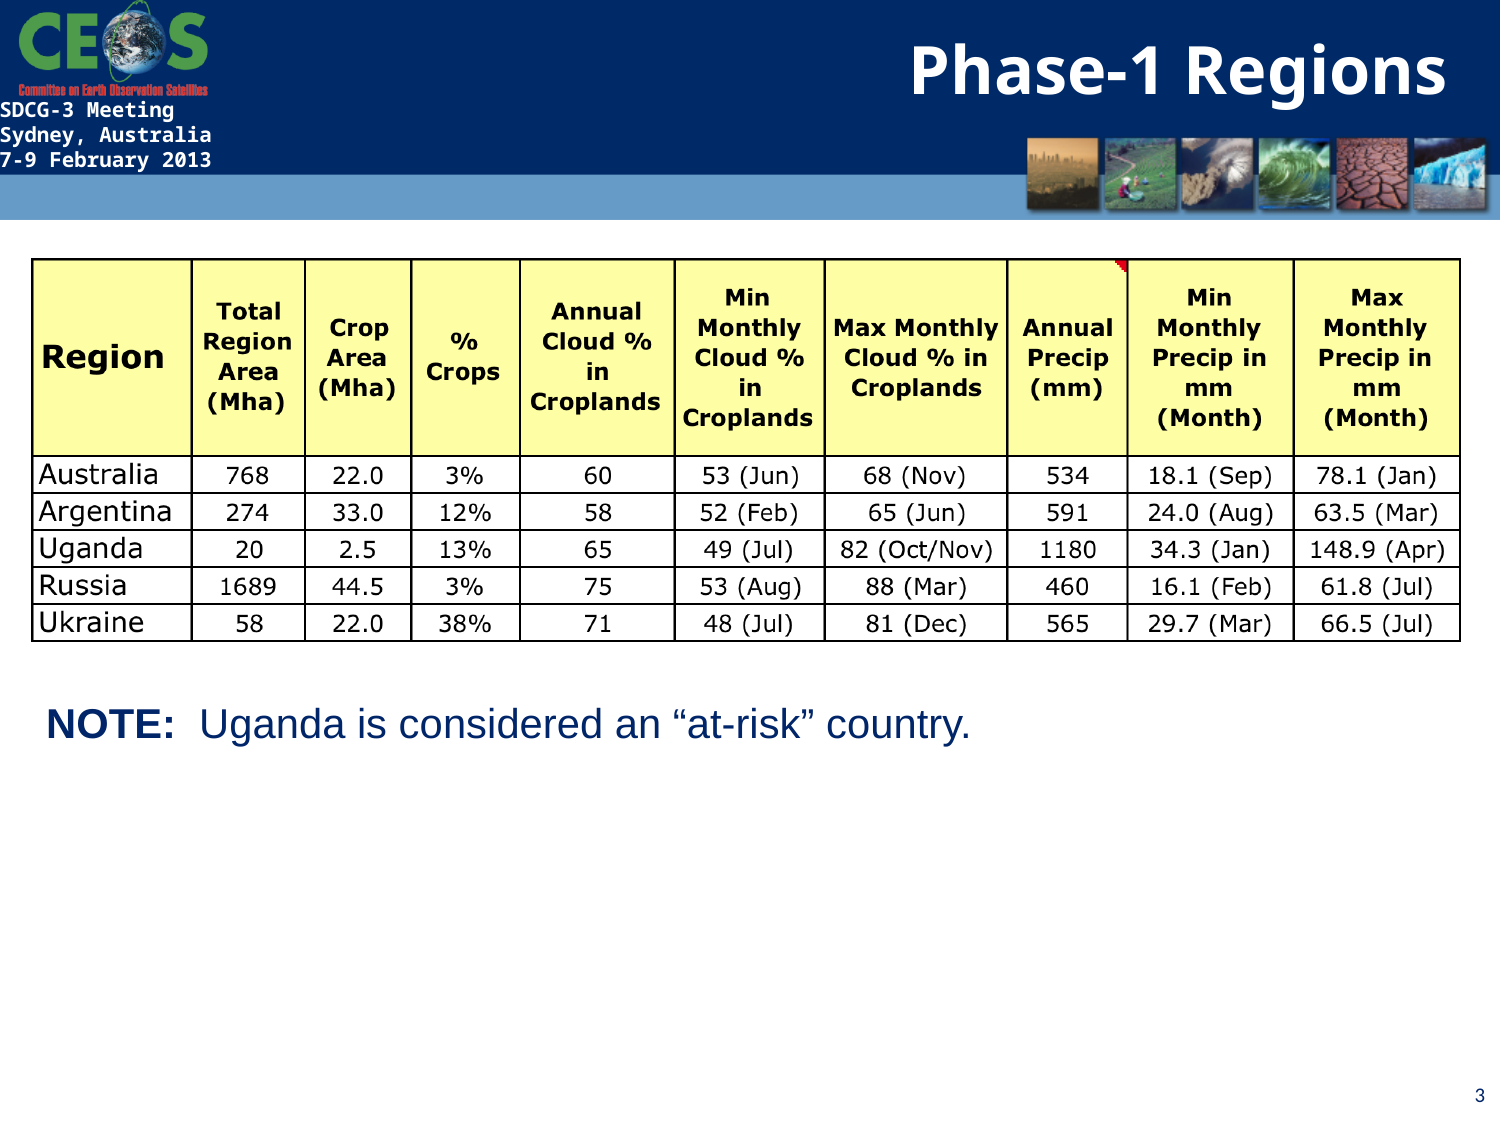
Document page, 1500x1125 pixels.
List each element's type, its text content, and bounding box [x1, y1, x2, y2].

slide_number 3 [1187, 1073, 1500, 1125]
picture [31, 258, 1461, 643]
text_box NOTE: Uganda is considered an “at-risk” country. [31, 689, 1335, 755]
picture [0, 0, 1500, 220]
text_box Phase-1 Regions [519, 18, 1481, 118]
